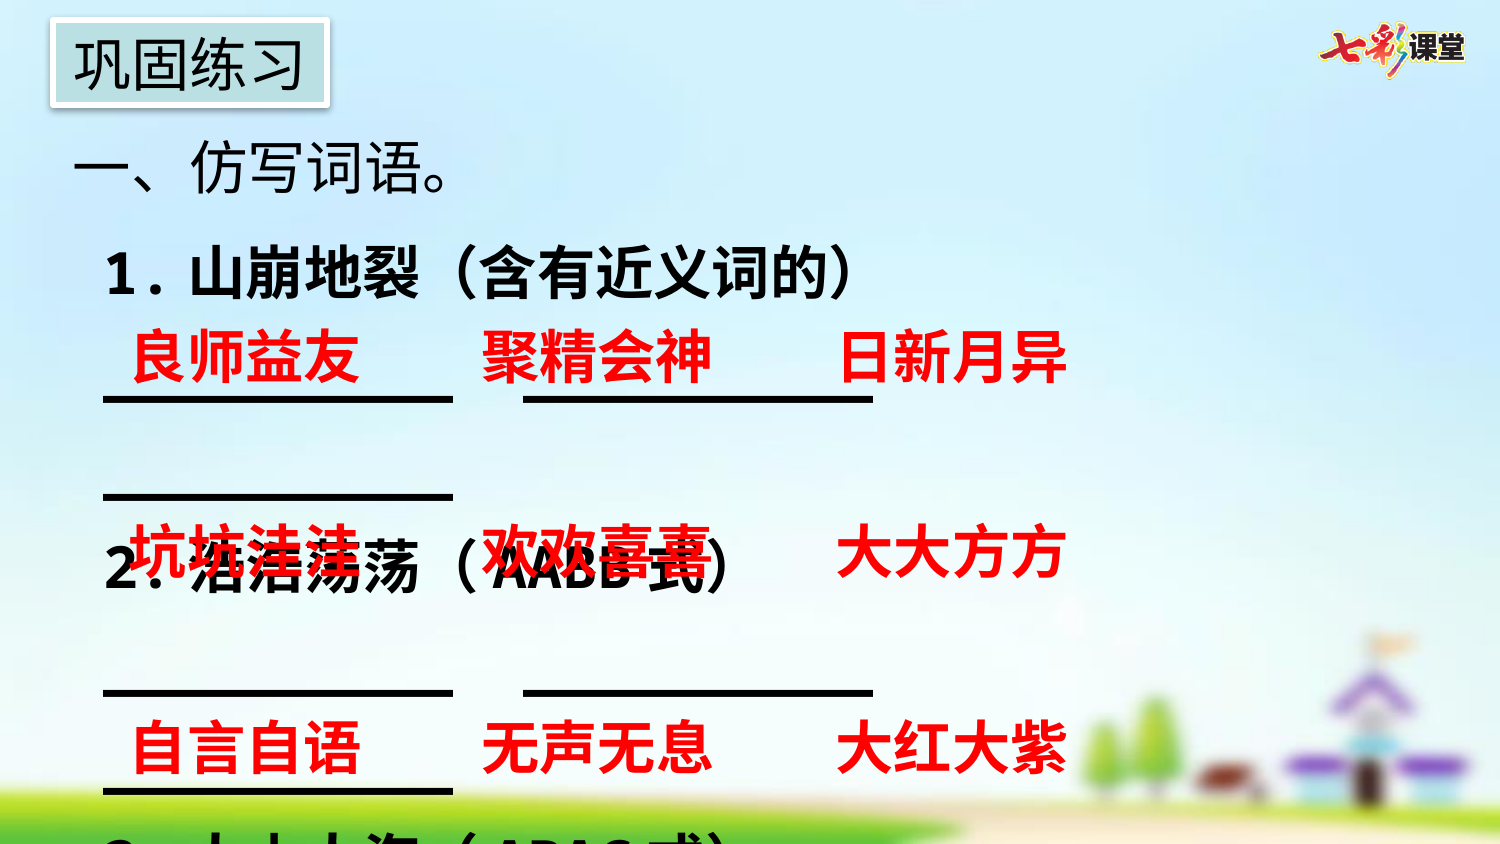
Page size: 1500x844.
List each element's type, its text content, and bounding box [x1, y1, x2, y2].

text_box 日新月异 [820, 312, 1135, 398]
text_box 1.山崩地裂（含有近义词的） __________ __________ __________ 2.浩浩荡荡（AABB式） __________ __________ __________ 3.人山人海（ABAC式） __________ __________ __________ [88, 200, 1282, 844]
text_box 巩固练习 [50, 17, 330, 108]
text_box 大红大紫 [820, 703, 1174, 789]
text_box 良师益友 [114, 312, 414, 398]
picture [0, 0, 1500, 844]
text_box 欢欢喜喜 [466, 507, 798, 593]
text_box 一、仿写词语。 [58, 123, 929, 209]
text_box 无声无息 [466, 703, 819, 789]
text_box 聚精会神 [466, 312, 768, 398]
text_box 大大方方 [820, 507, 1128, 593]
text_box 自言自语 [114, 703, 422, 789]
text_box 坑坑洼洼 [114, 507, 423, 593]
